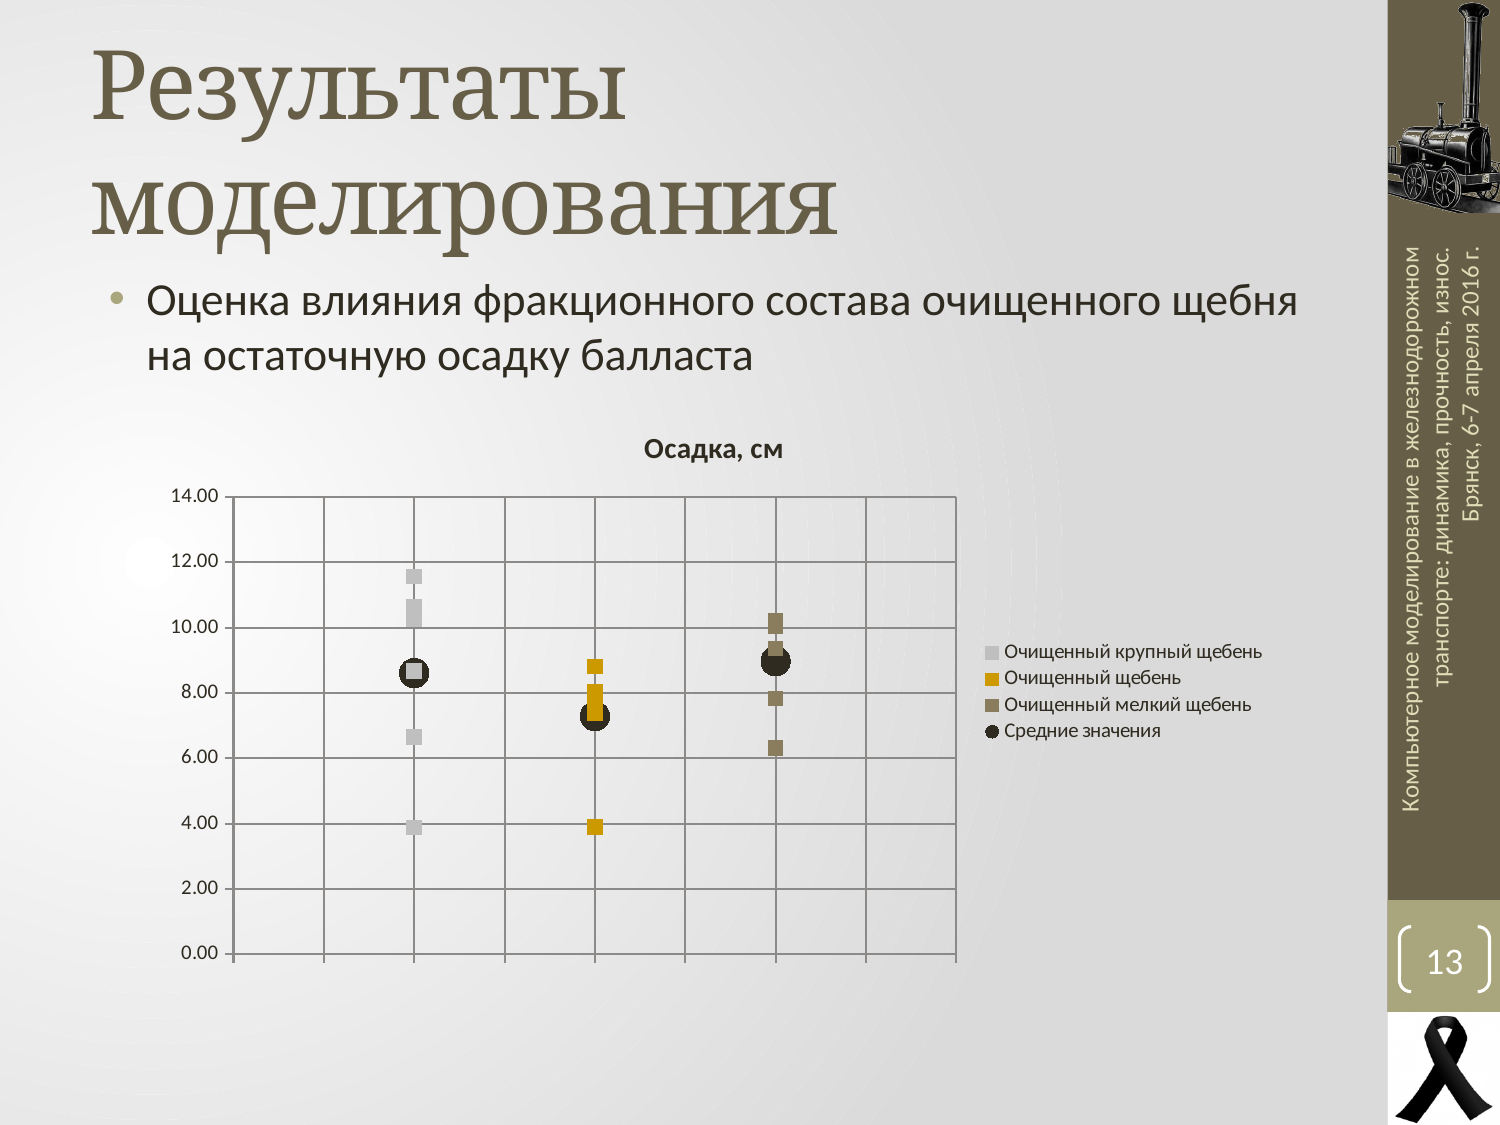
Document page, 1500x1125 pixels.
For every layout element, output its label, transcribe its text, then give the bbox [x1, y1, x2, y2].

chart [146, 408, 1282, 977]
slide_number 13 [1397, 925, 1492, 994]
list Оценка влияния фракционного состава очищенного щебня на остаточную осадку балласта [75, 262, 1325, 1050]
picture [1388, 0, 1500, 213]
footer Компьютерное моделирование в железнодорожном транспорте: динамика, прочность, износ. Брянск, 6-7 апреля 2016 г. [1383, 231, 1495, 889]
title Результаты моделирования [75, 45, 1325, 233]
picture [1387, 1012, 1500, 1125]
